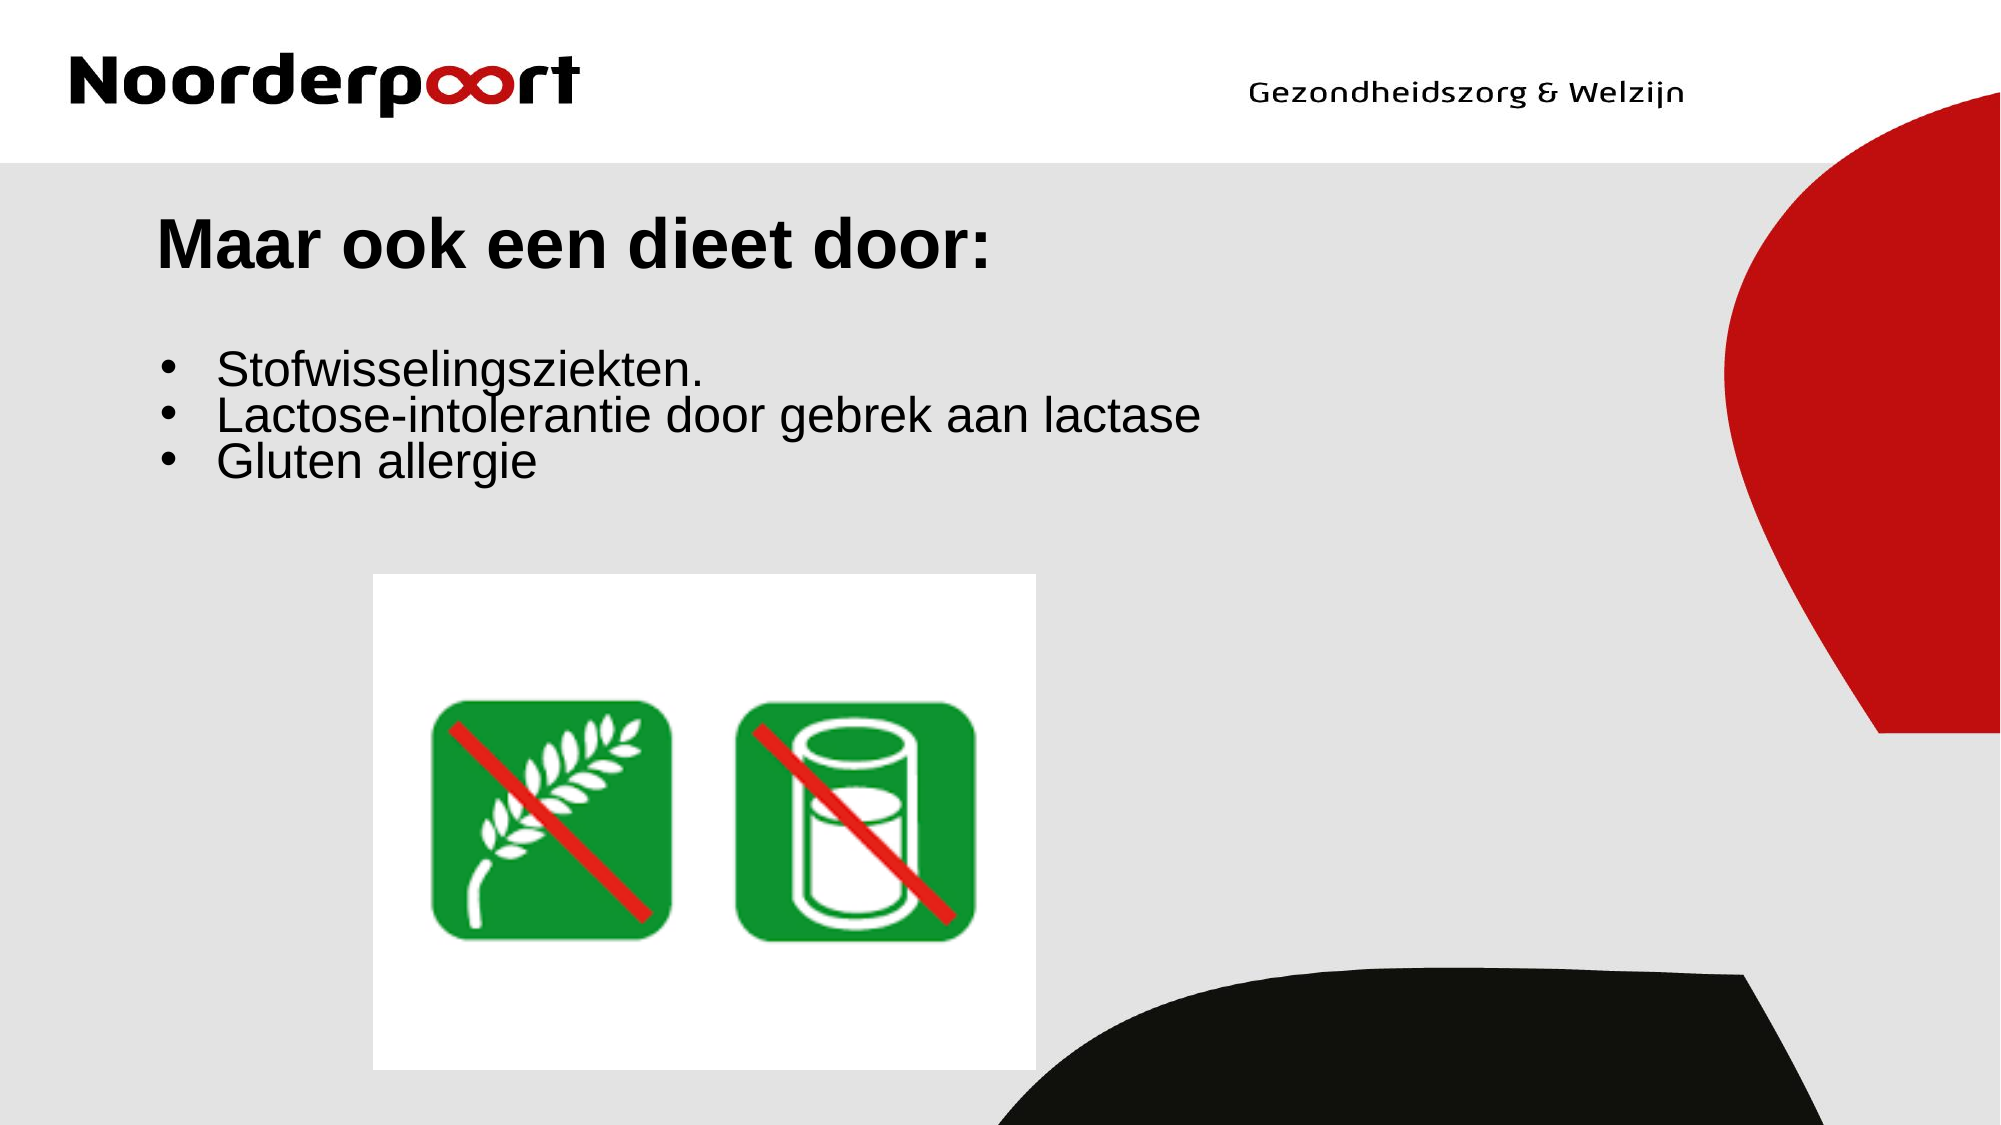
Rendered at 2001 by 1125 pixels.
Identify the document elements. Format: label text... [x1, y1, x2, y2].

picture [0, 0, 2001, 1125]
text_box [176, 0, 326, 126]
title Maar ook een dieet door: [141, 187, 1720, 294]
list Stofwisselingsziekten. Lactose-intolerantie door gebrek aan lactase Gluten allergie [144, 343, 1723, 927]
